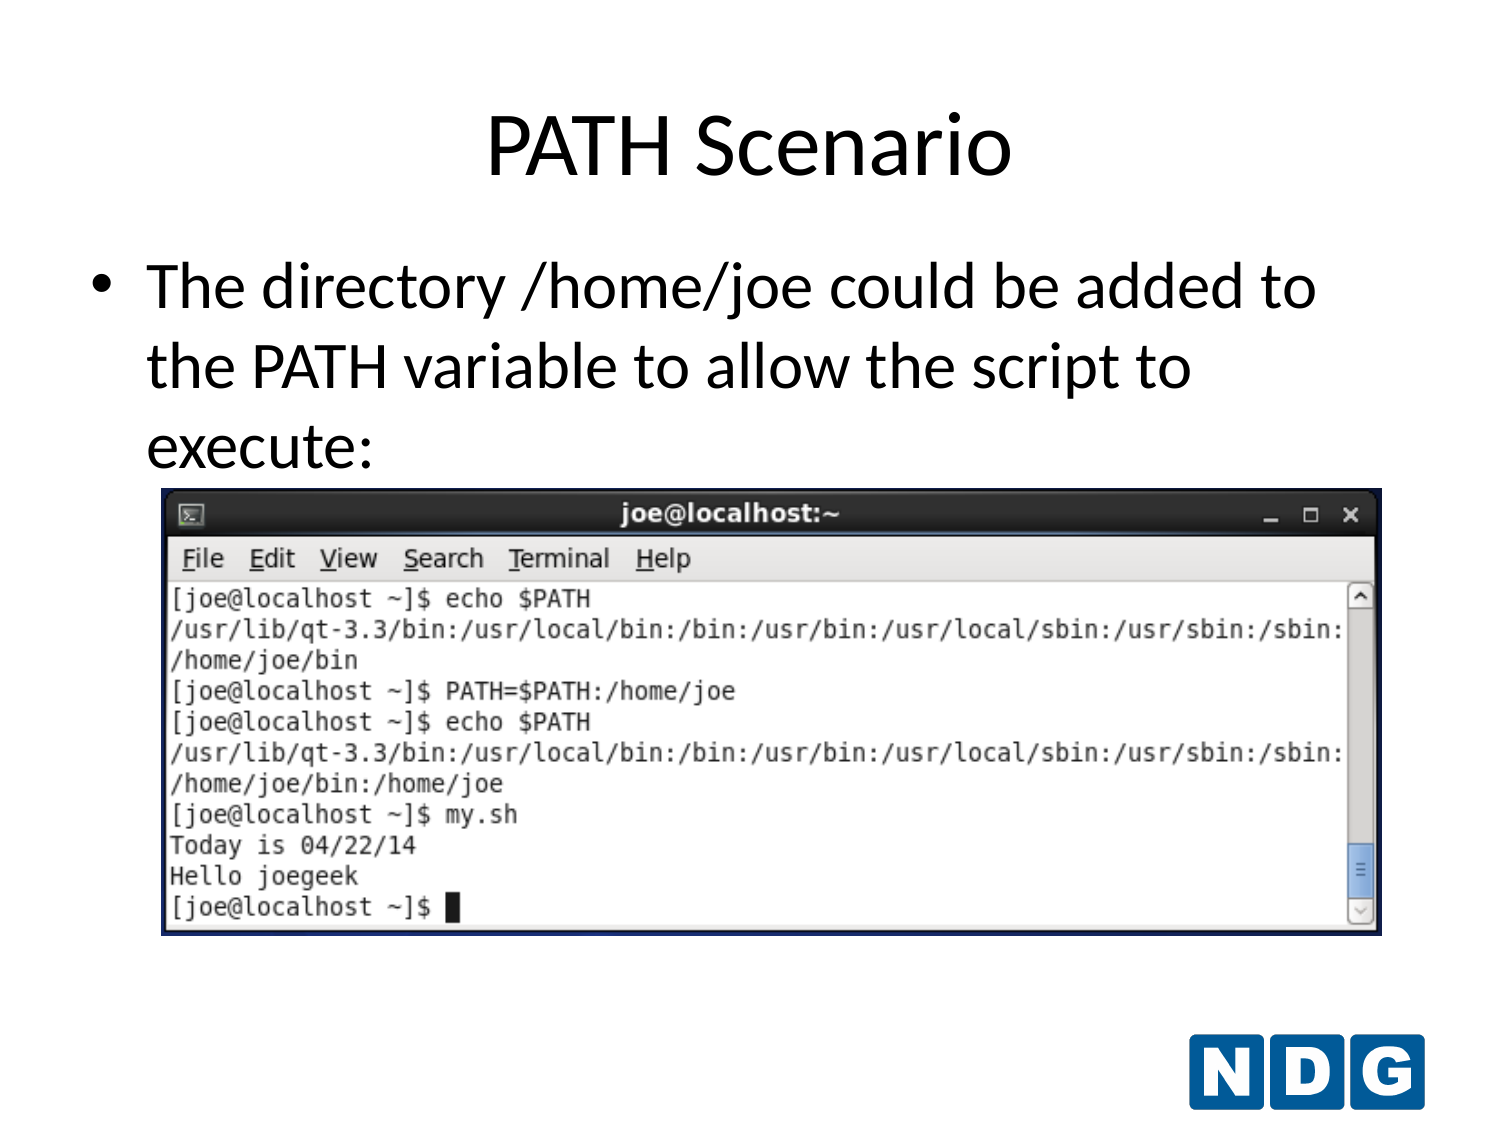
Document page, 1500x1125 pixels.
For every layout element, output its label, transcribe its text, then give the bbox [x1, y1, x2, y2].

list The directory /home/joe could be added to the PATH variable to allow the script to execute: [74, 234, 1426, 978]
picture [1189, 1034, 1425, 1110]
picture [161, 487, 1382, 936]
title PATH Scenario [74, 44, 1426, 233]
